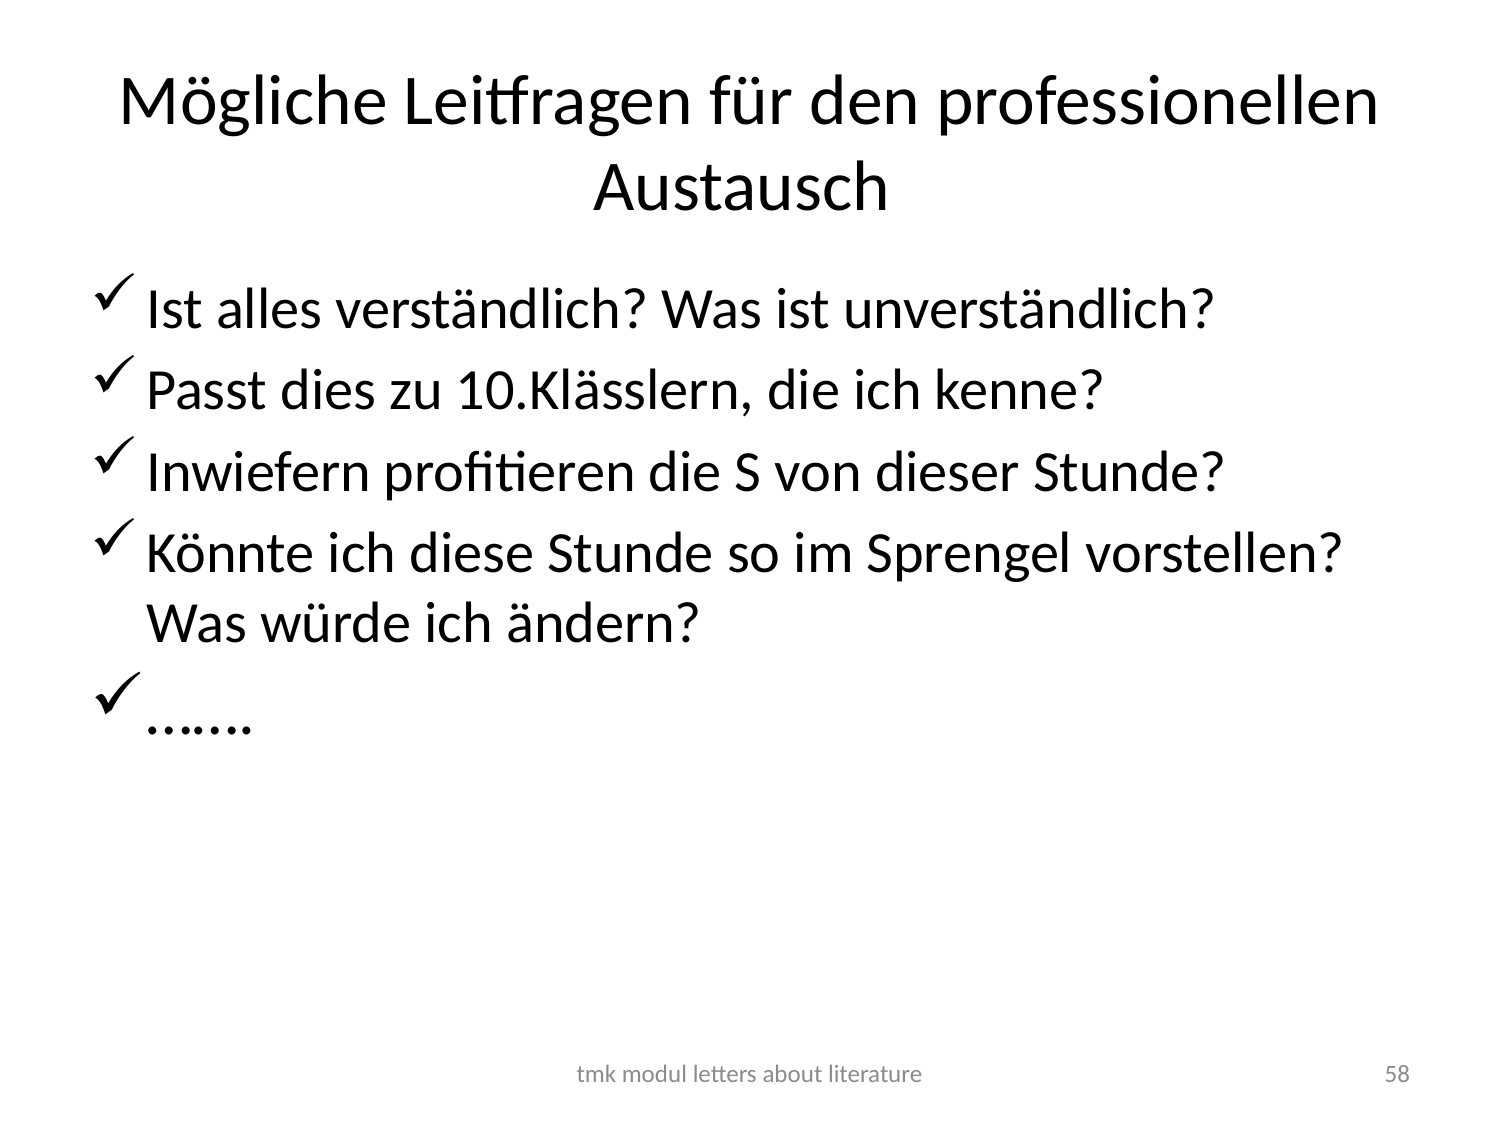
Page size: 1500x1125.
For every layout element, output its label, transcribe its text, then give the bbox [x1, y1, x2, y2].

list Ist alles verständlich? Was ist unverständlich? Passt dies zu 10.Klässlern, die ich kenne? Inwiefern profitieren die S von dieser Stunde? Könnte ich diese Stunde so im Sprengel vorstellen? Was würde ich ändern? ……. [75, 262, 1425, 1005]
title Mögliche Leitfragen für den professionellen Austausch [75, 45, 1425, 233]
footer tmk modul letters about literature [512, 1042, 988, 1103]
slide_number 58 [1074, 1042, 1425, 1103]
